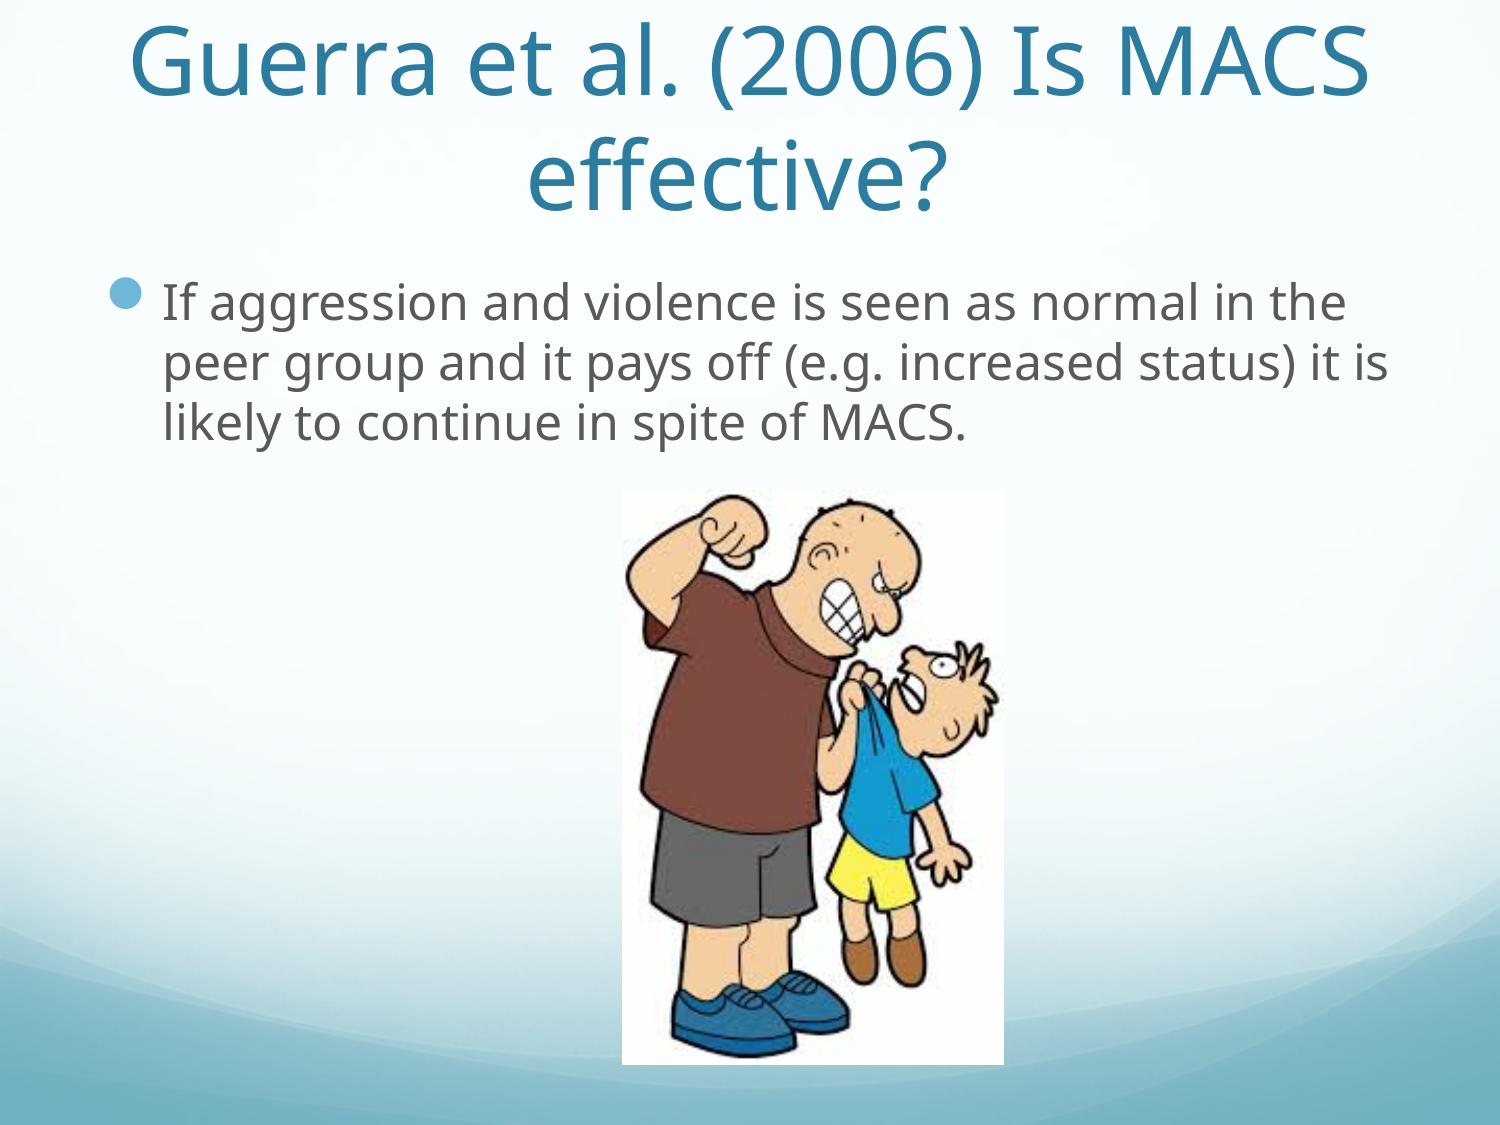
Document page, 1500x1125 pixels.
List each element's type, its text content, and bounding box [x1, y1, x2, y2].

title Guerra et al. (2006) Is MACS effective? [90, 17, 1410, 237]
list If aggression and violence is seen as normal in the peer group and it pays off (e.g. increased status) it is likely to continue in spite of MACS. [90, 262, 1410, 975]
picture [622, 488, 1005, 1065]
